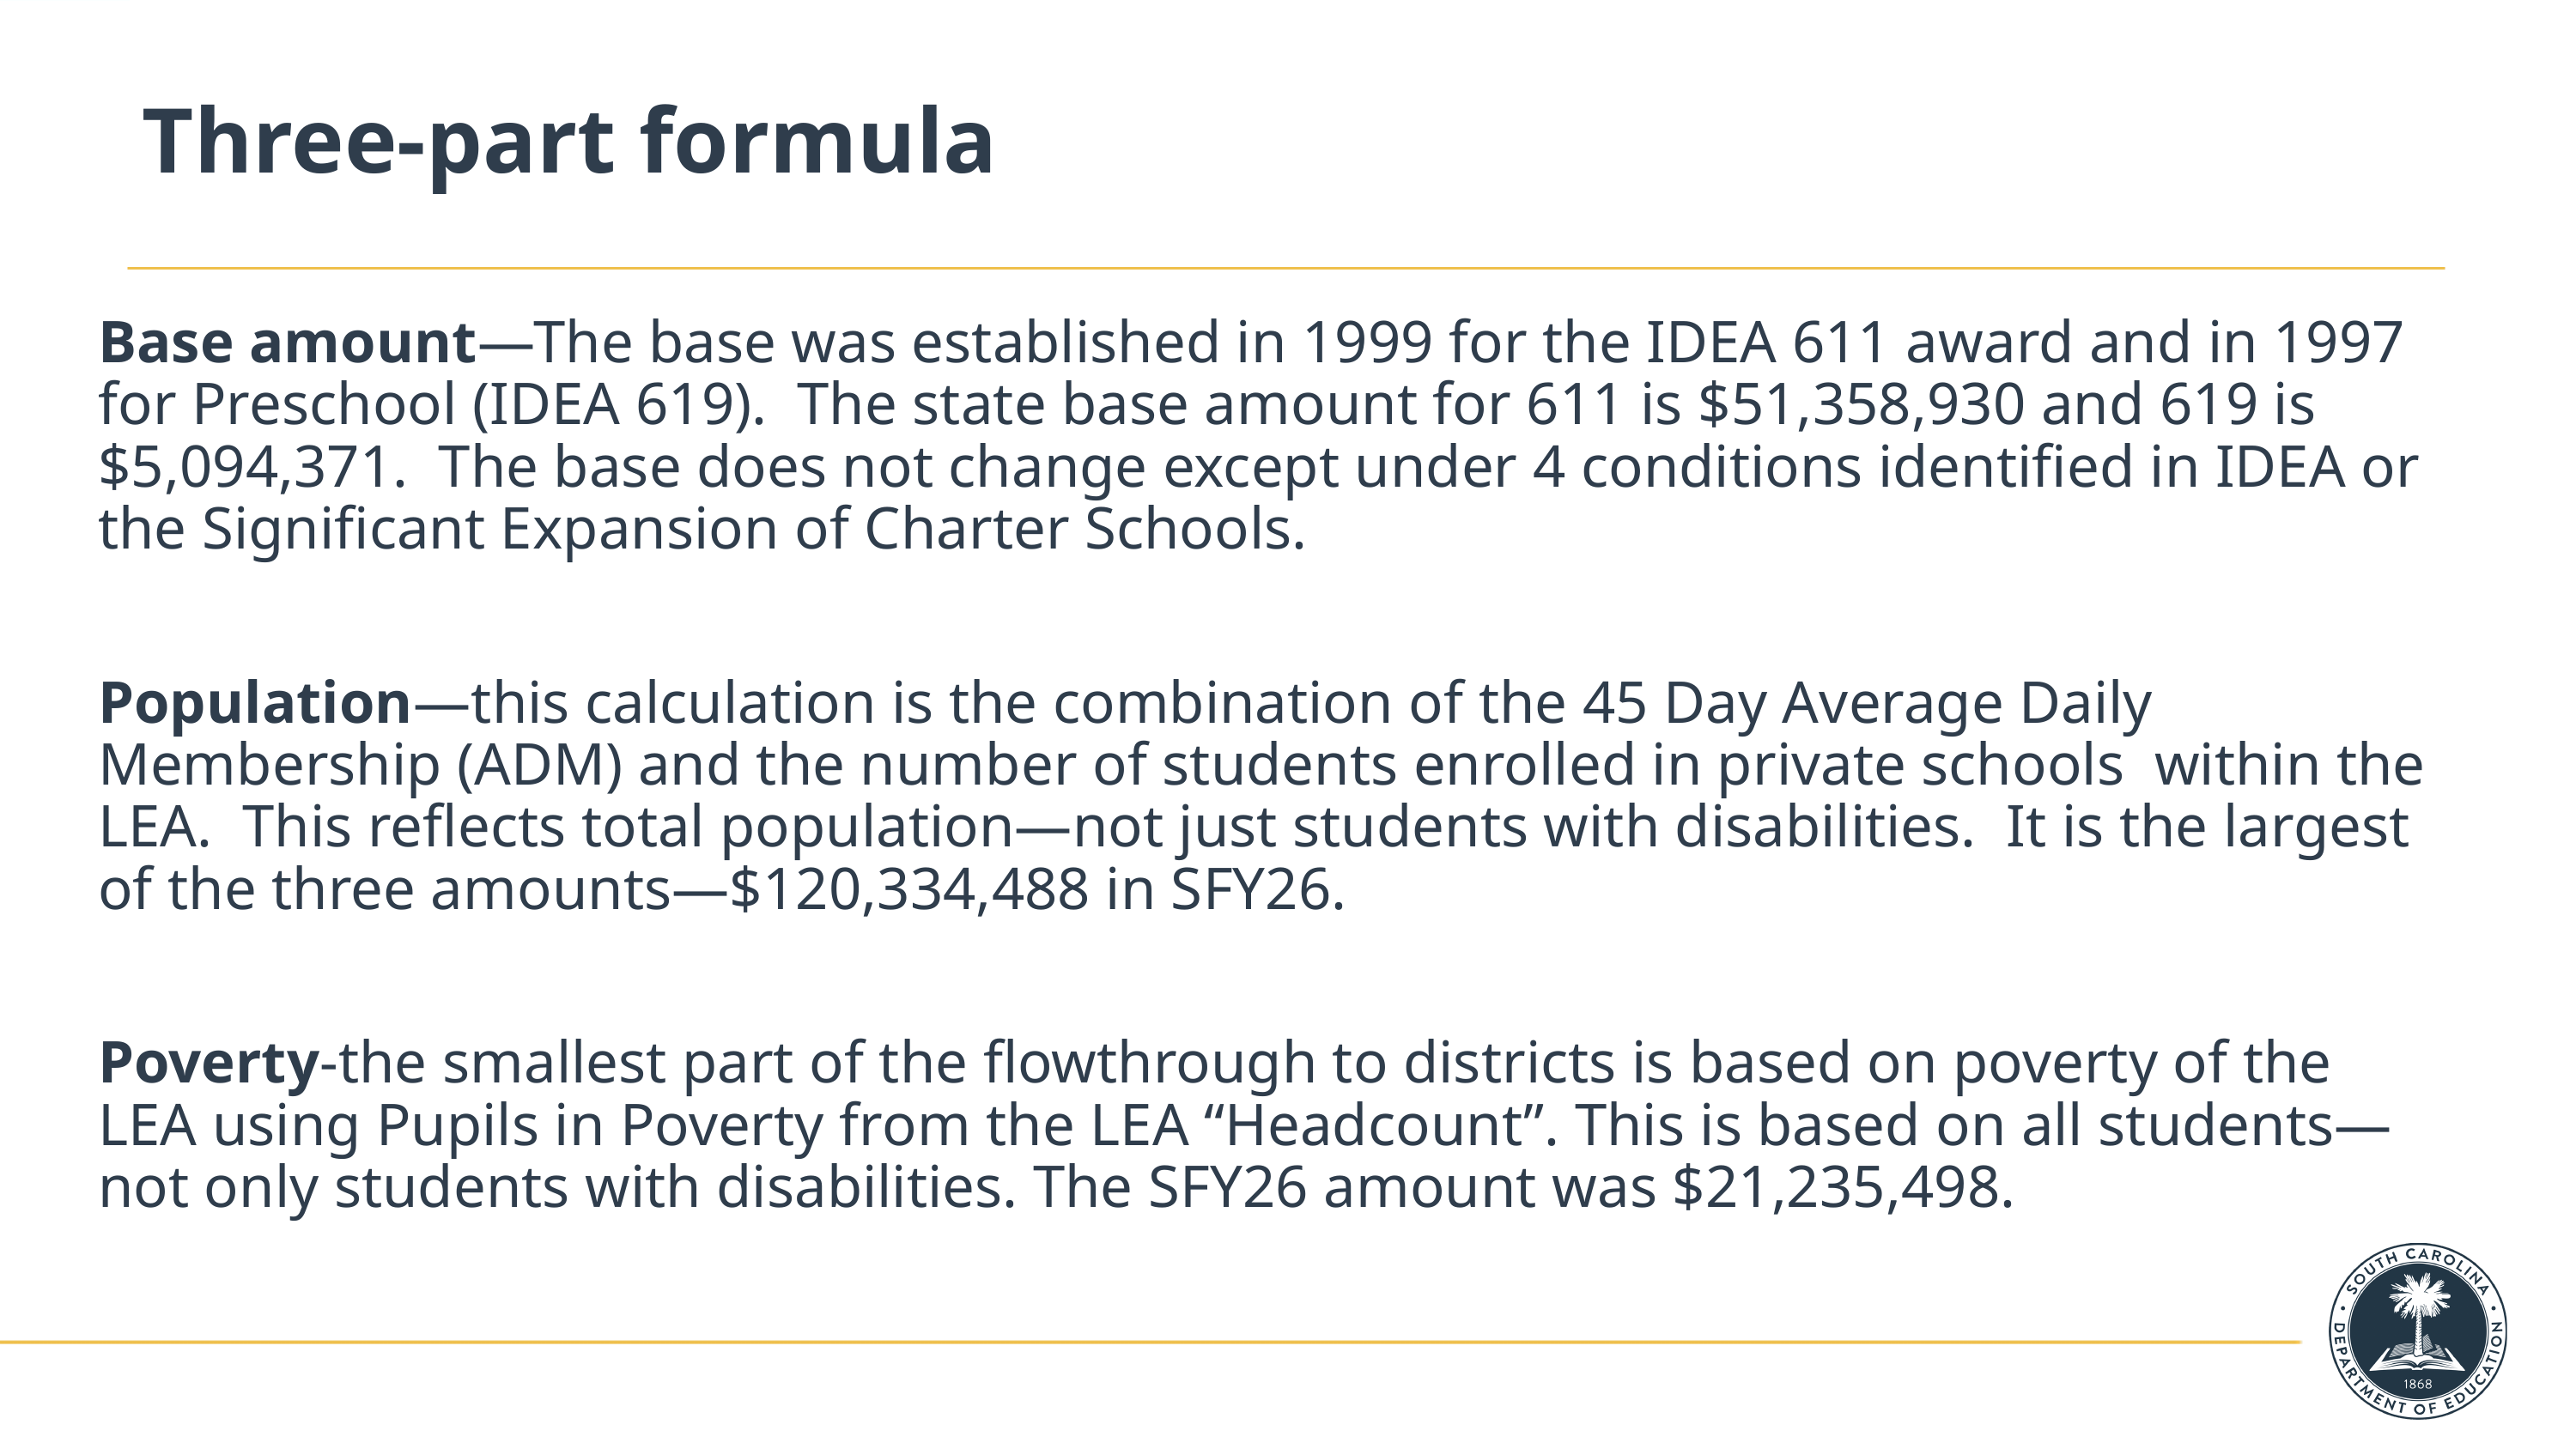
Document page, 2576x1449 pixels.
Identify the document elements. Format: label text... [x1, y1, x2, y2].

list Base amount—The base was established in 1999 for the IDEA 611 award and in 1997 for Preschool (IDEA 619). The state base amount for 611 is $51,358,930 and 619 is $5,094,371. The base does not change except under 4 conditions identified in IDEA or the Significant Expansion of Charter Schools. Population—this calculation is the combination of the 45 Day Average Daily Membership (ADM) and the number of students enrolled in private schools within the LEA. This reflects total population—not just students with disabilities. It is the largest of the three amounts—$120,334,488 in SFY26. Poverty-the smallest part of the flowthrough to districts is based on poverty of the LEA using Pupils in Poverty from the LEA “Headcount”. This is based on all students—not only students with disabilities. The SFY26 amount was $21,235,498. [85, 306, 2447, 1233]
title Three-part formula [129, 76, 2447, 232]
picture [2329, 1243, 2507, 1420]
